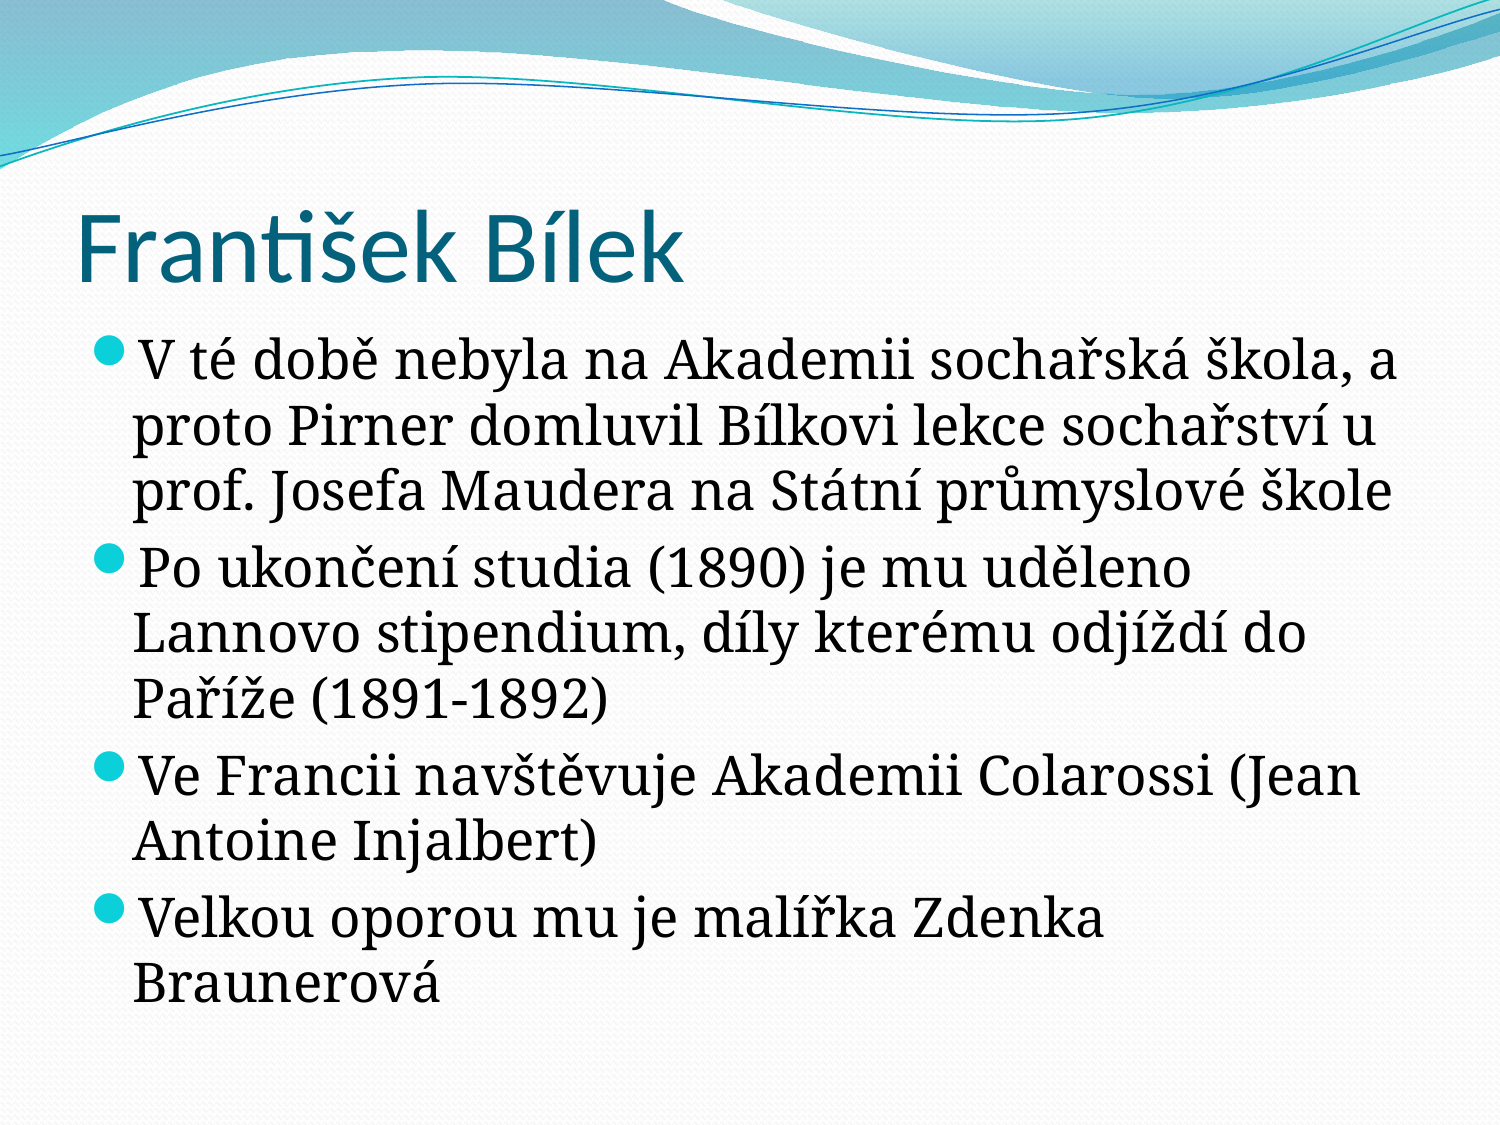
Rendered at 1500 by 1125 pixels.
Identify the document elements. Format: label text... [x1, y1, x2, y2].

list V té době nebyla na Akademii sochařská škola, a proto Pirner domluvil Bílkovi lekce sochařství u prof. Josefa Maudera na Státní průmyslové škole Po ukončení studia (1890) je mu uděleno Lannovo stipendium, díly kterému odjíždí do Paříže (1891-1892) Ve Francii navštěvuje Akademii Colarossi (Jean Antoine Injalbert) Velkou oporou mu je malířka Zdenka Braunerová [75, 317, 1425, 1038]
title František Bílek [75, 115, 1425, 303]
